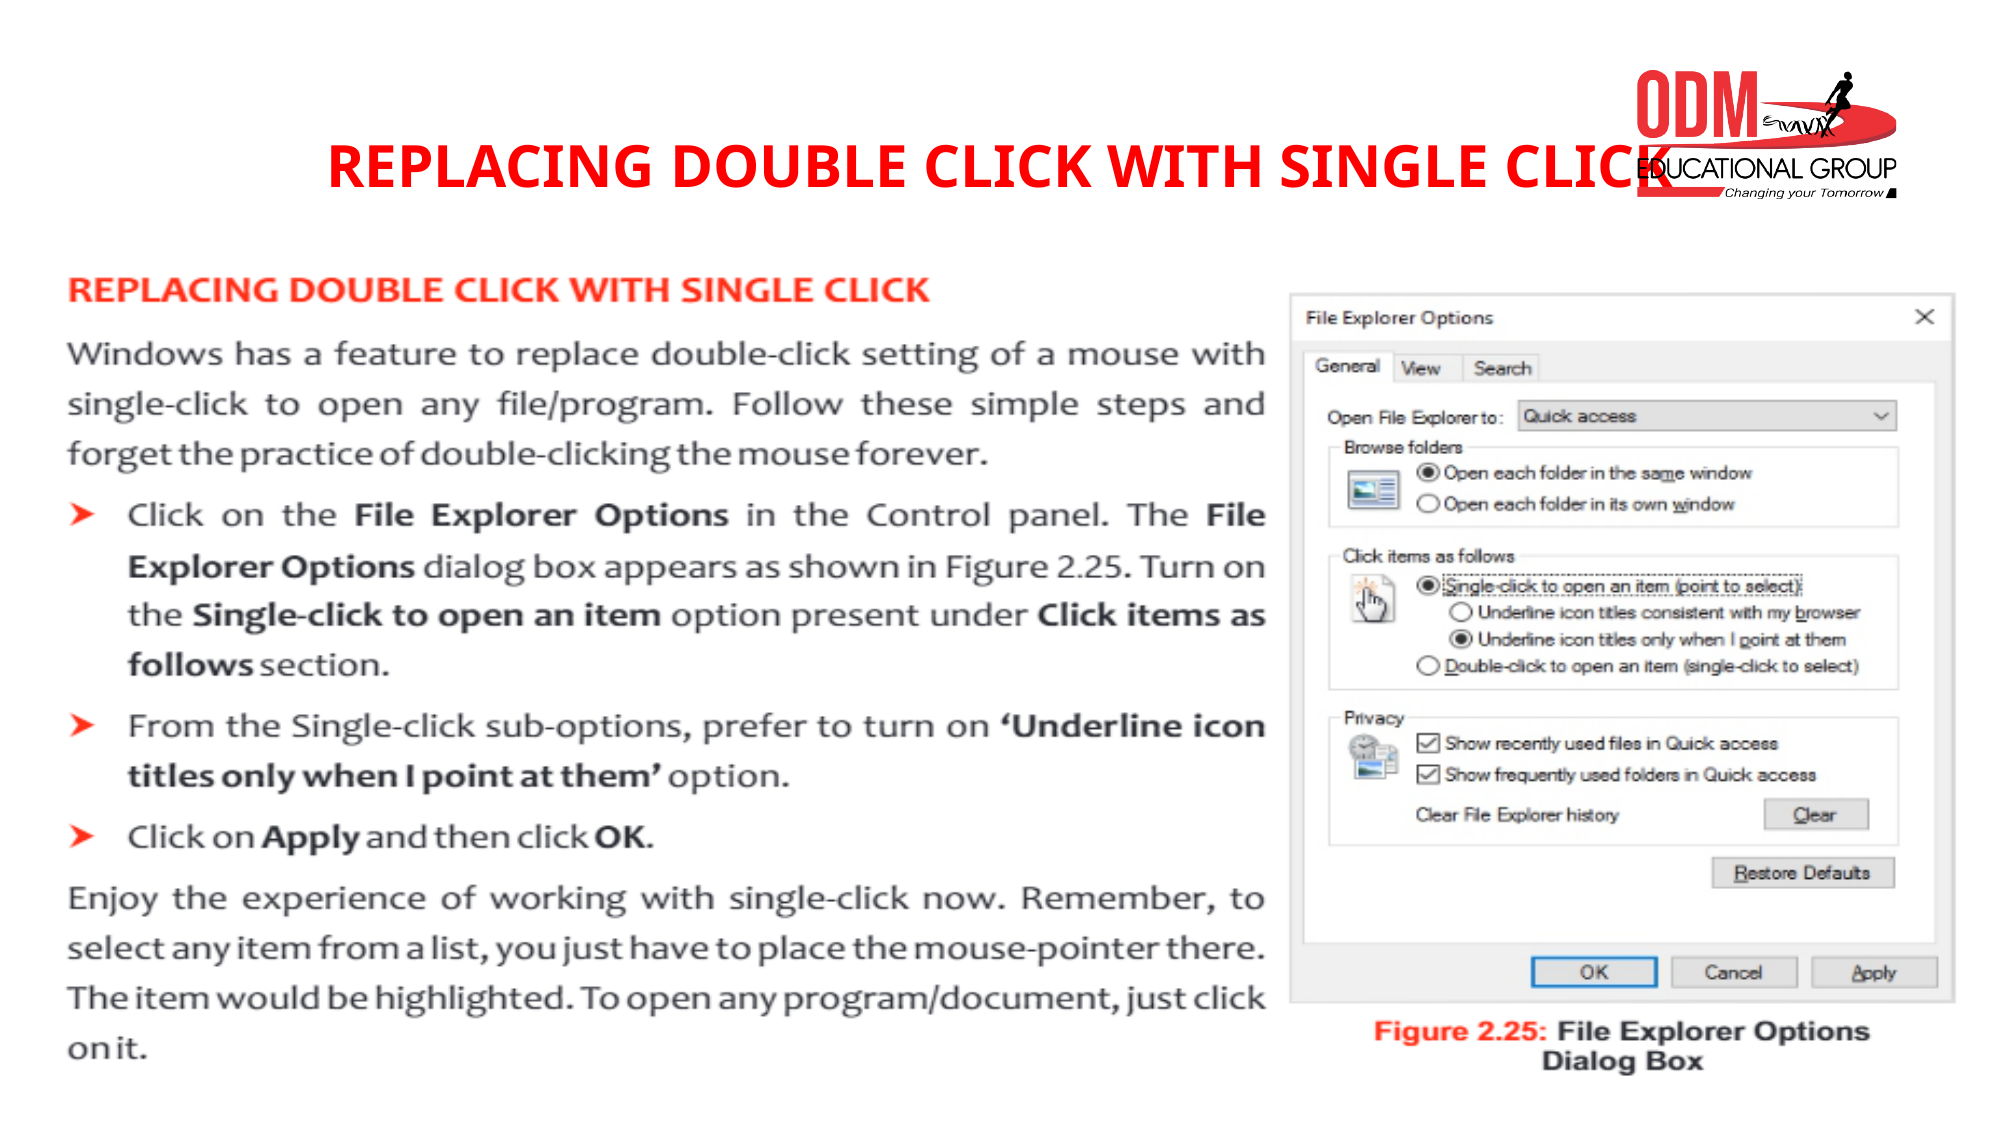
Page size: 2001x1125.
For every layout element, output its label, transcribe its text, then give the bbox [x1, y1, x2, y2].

title REPLACING DOUBLE CLICK WITH SINGLE CLICK [137, 59, 1863, 243]
picture [20, 243, 2000, 1100]
text_box [1637, 70, 1897, 199]
